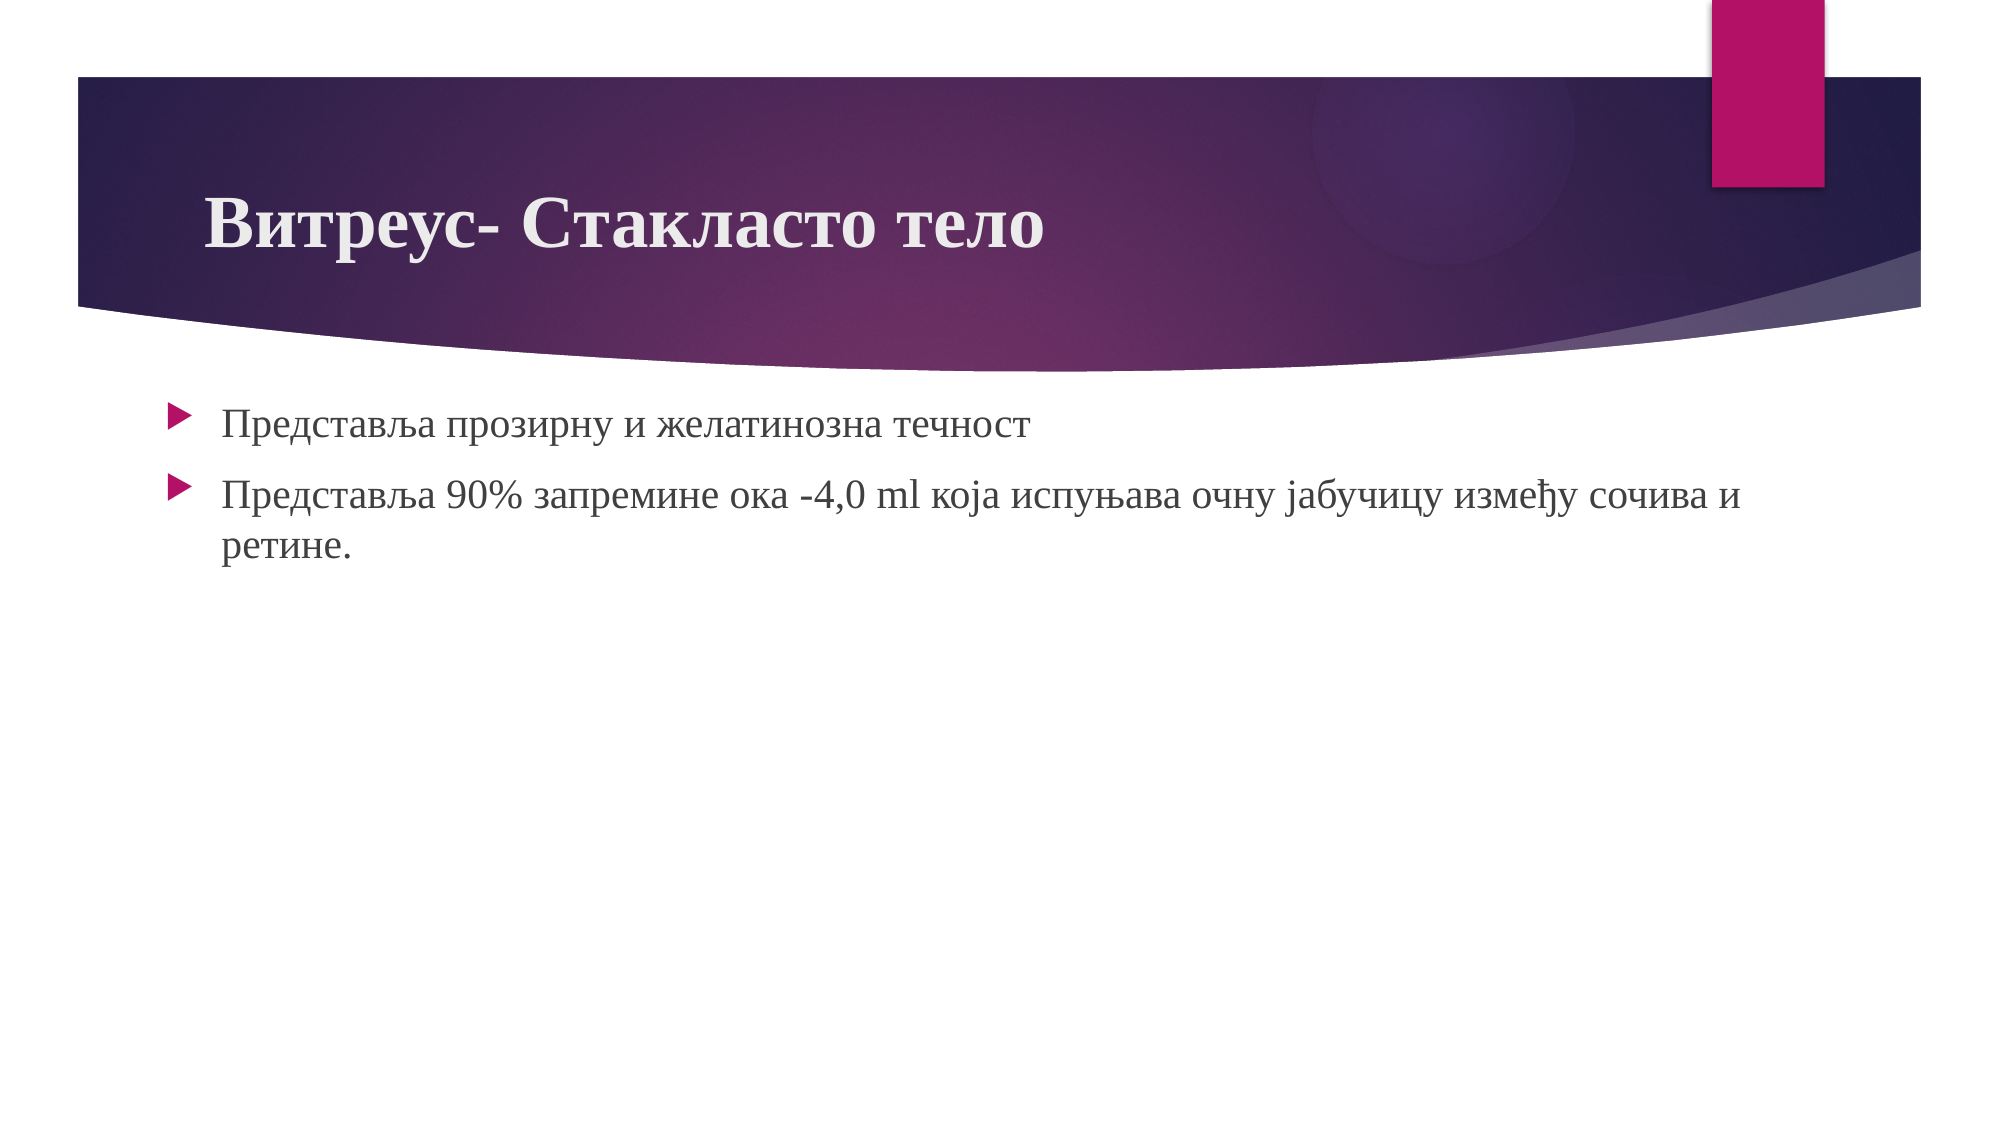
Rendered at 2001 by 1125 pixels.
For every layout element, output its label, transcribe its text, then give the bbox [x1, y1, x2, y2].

title Витреус- Стакласто тело [189, 159, 1627, 276]
list Представља прозирну и желатинозна течност Представља 90% запремине ока -4,0 ml која испуњава очну јабучицу између сочива и ретине. [149, 388, 1850, 950]
